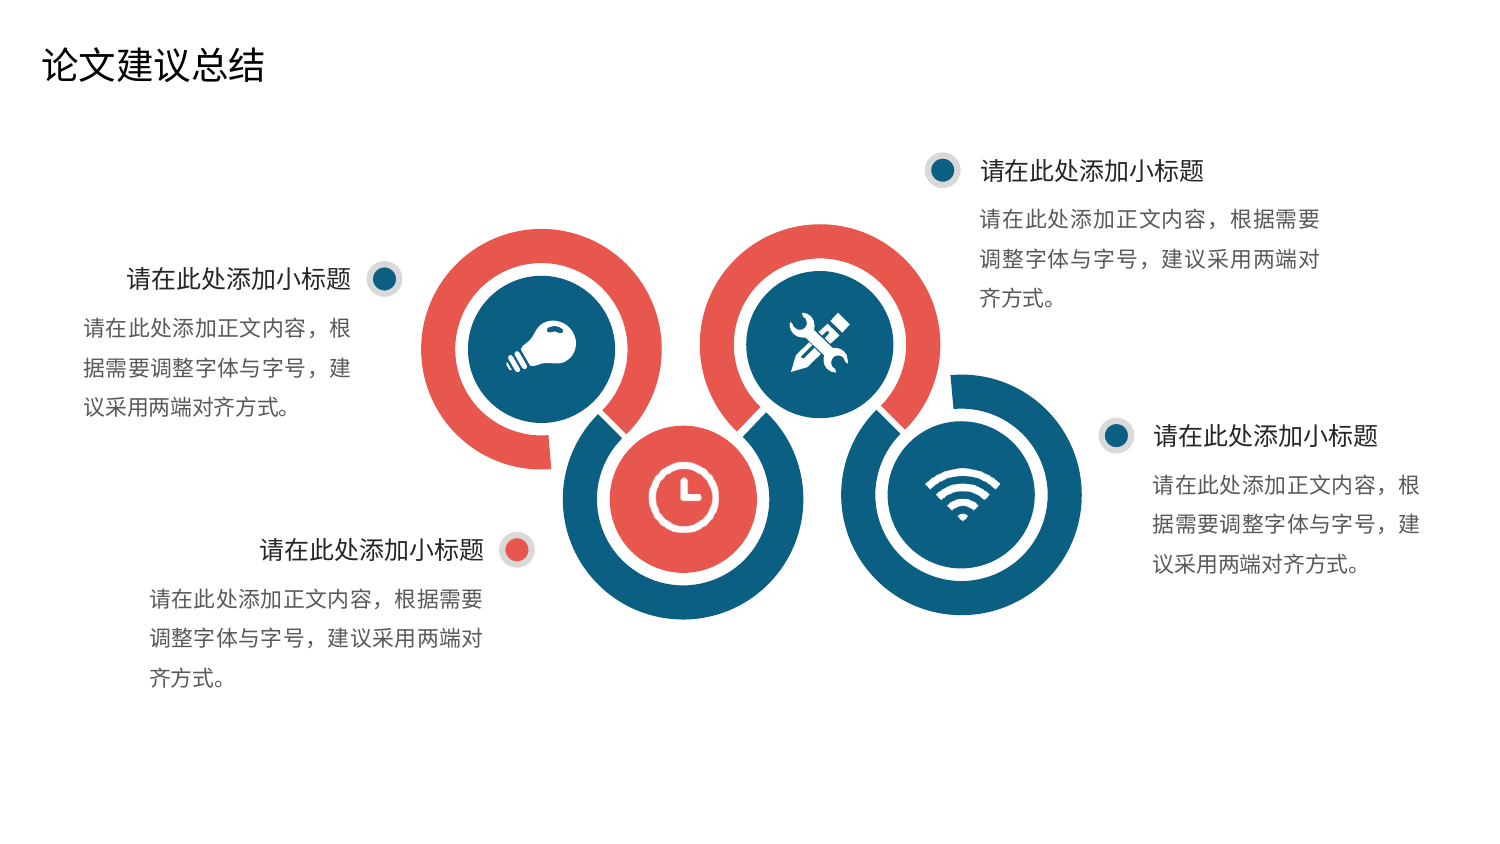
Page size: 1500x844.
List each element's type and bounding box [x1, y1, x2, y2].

text_box [928, 147, 1336, 321]
text_box [841, 374, 1082, 616]
text_box [562, 378, 804, 620]
text_box [699, 224, 941, 465]
text_box [421, 228, 662, 470]
text_box [68, 256, 400, 429]
text_box [134, 527, 532, 700]
text_box [1101, 413, 1436, 586]
